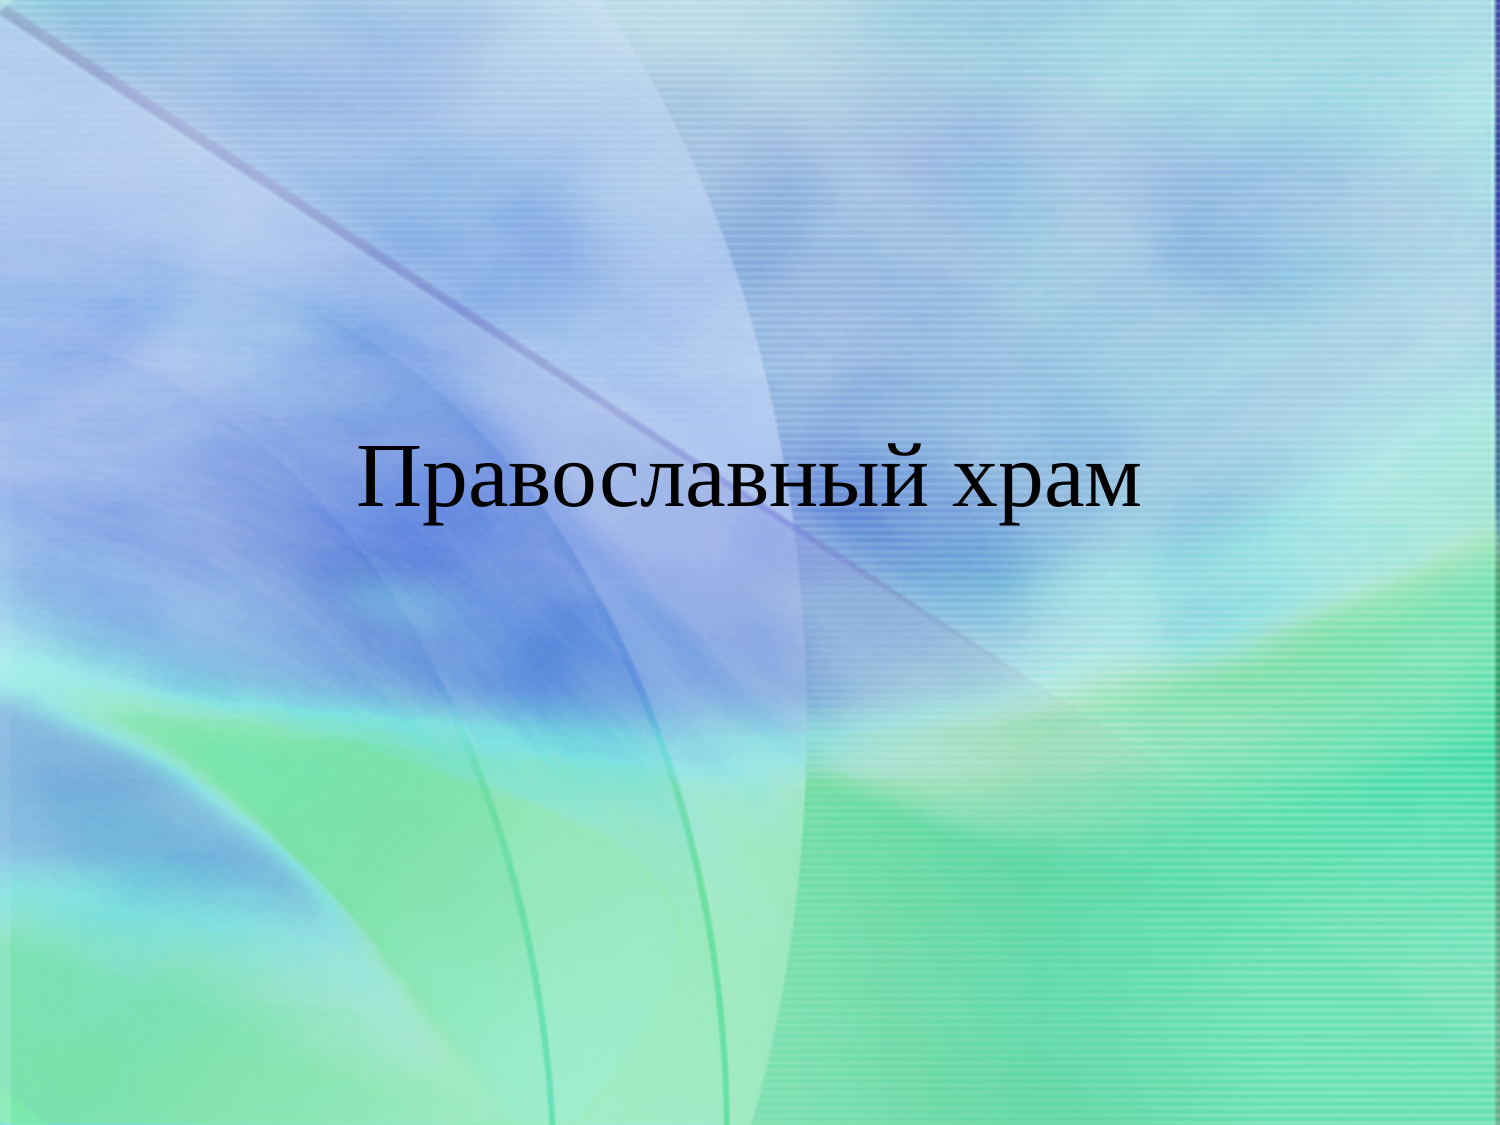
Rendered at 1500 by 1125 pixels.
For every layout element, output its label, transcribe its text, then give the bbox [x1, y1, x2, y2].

picture [0, 0, 1500, 1125]
title Православный храм [112, 349, 1388, 591]
